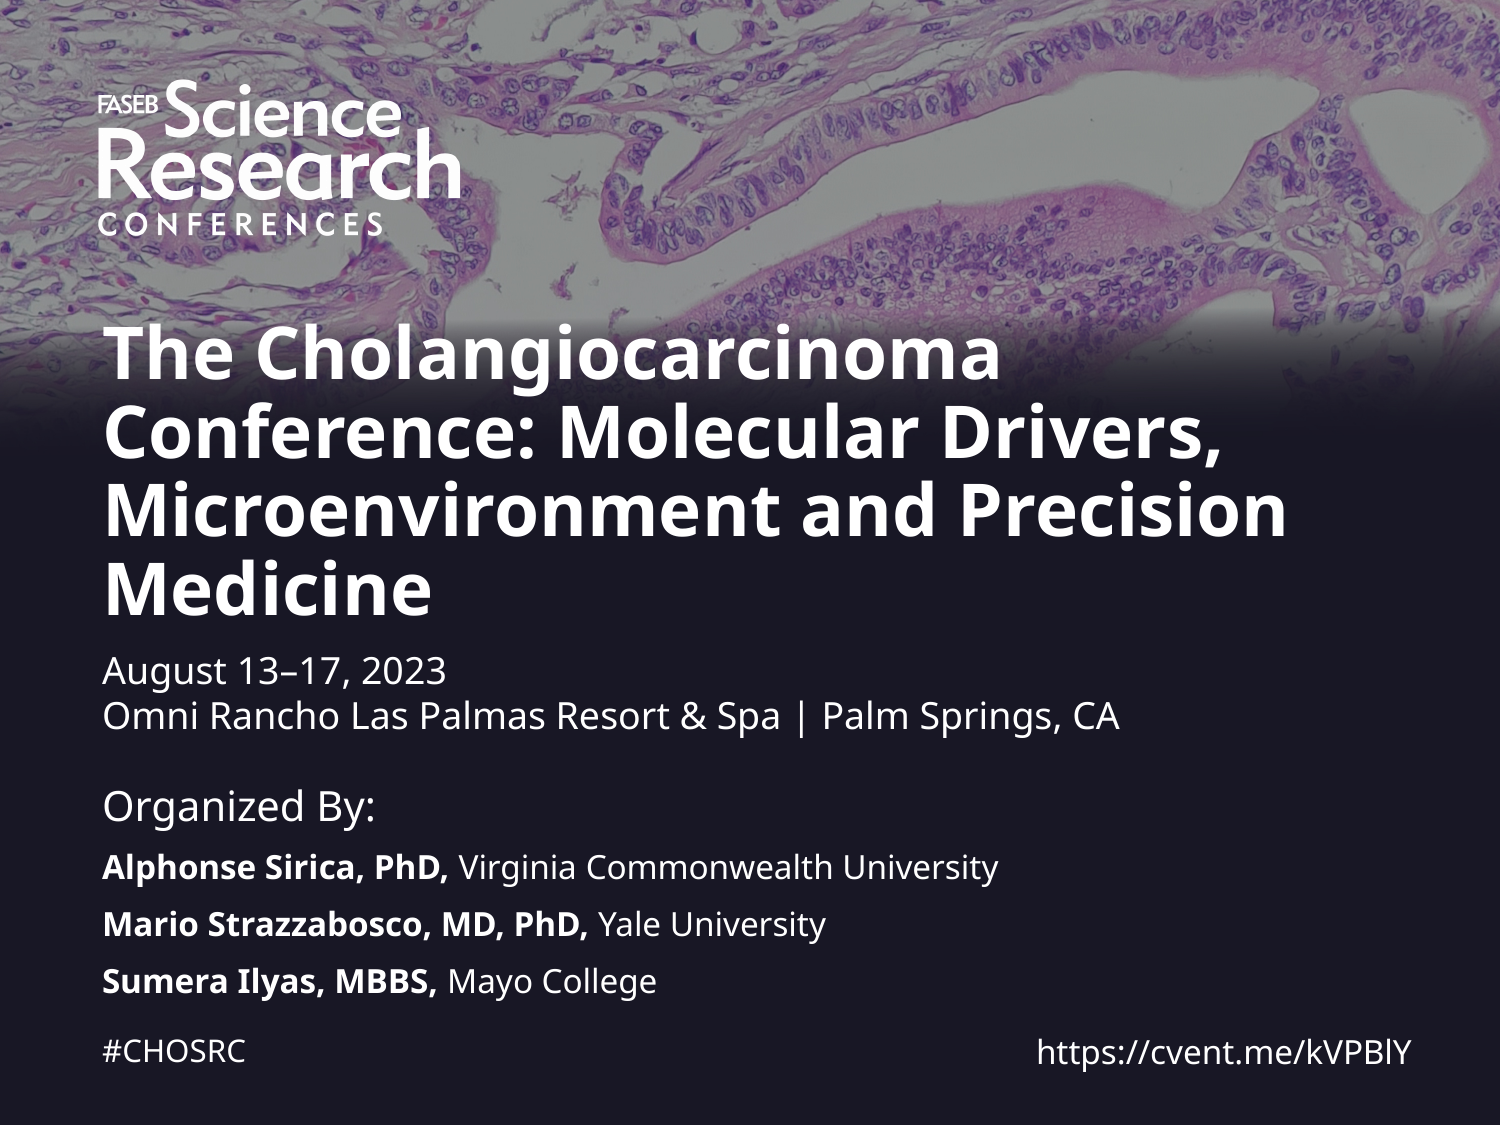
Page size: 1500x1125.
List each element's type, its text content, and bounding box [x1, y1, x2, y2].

text_box August 13–17, 2023 Omni Rancho Las Palmas Resort & Spa | Palm Springs, CA [86, 639, 1413, 778]
text_box The Cholangiocarcinoma Conference: Molecular Drivers, Microenvironment and Precision Medicine [87, 308, 1428, 444]
text_box Organized By: Alphonse Sirica, PhD, Virginia Commonwealth University Mario Strazzabosco, MD, PhD, Yale University Sumera Ilyas, MBBS, Mayo College [86, 778, 1500, 1029]
text_box https://cvent.me/kVPBlY [938, 1028, 1428, 1089]
text_box #CHOSRC [86, 1028, 576, 1089]
picture [0, 0, 1500, 1125]
